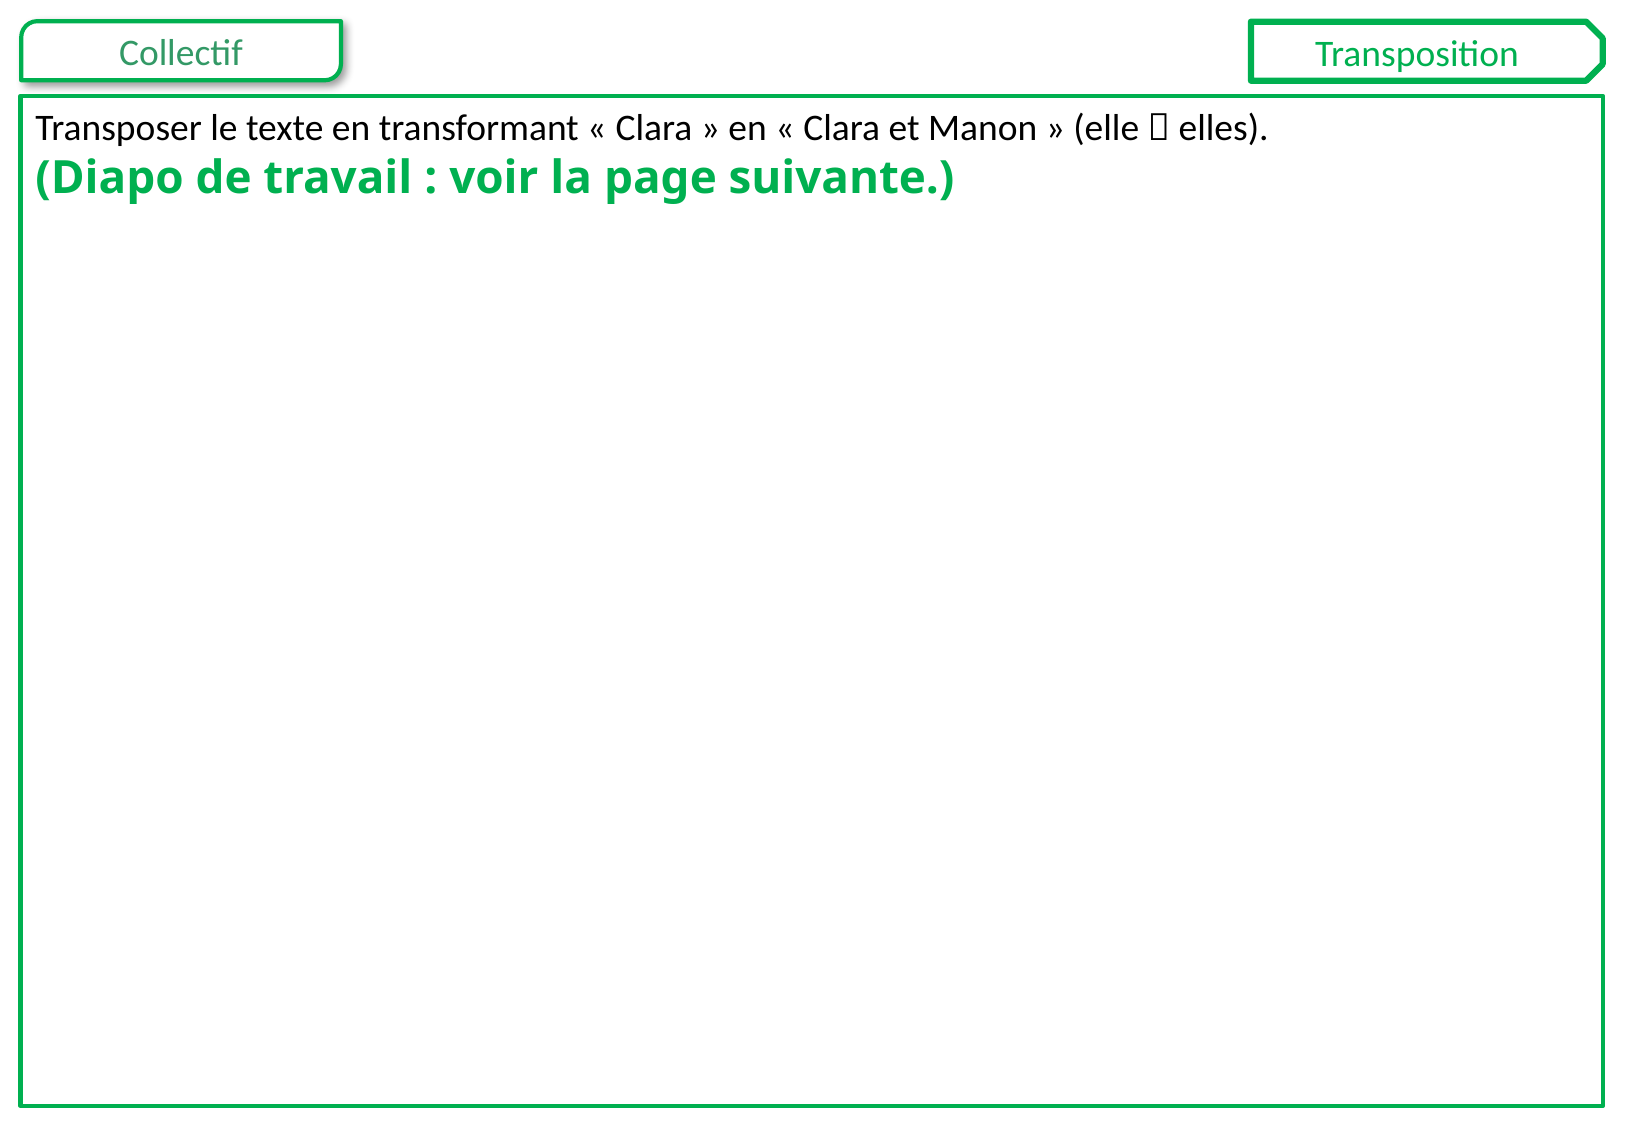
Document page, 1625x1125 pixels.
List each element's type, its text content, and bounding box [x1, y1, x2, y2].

list Transposer le texte en transformant « Clara » en « Clara et Manon » (elle  elles). (Diapo de travail : voir la page suivante.) [18, 94, 1605, 1108]
list Transposition [1250, 21, 1584, 81]
